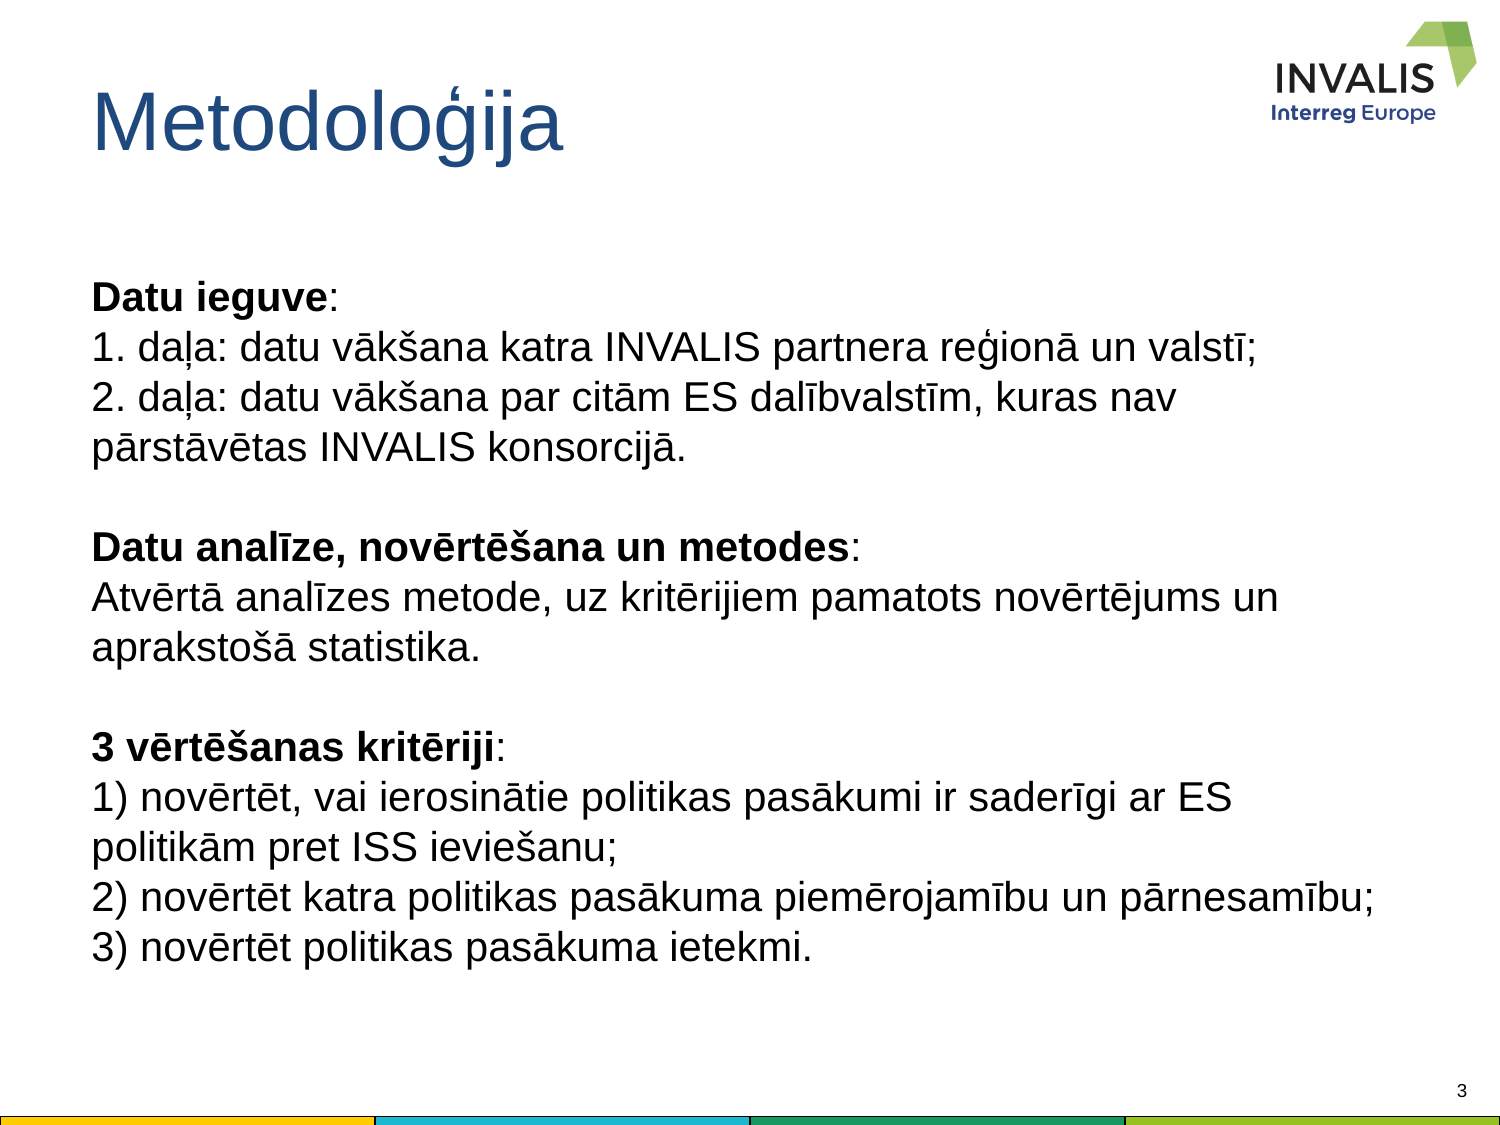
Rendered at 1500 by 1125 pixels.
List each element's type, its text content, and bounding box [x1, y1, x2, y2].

text_box Datu ieguve: 1. daļa: datu vākšana katra INVALIS partnera reģionā un valstī; 2. daļa: datu vākšana par citām ES dalībvalstīm, kuras nav pārstāvētas INVALIS konsorcijā. Datu analīze, novērtēšana un metodes: Atvērtā analīzes metode, uz kritērijiem pamatots novērtējums un aprakstošā statistika. 3 vērtēšanas kritēriji: 1) novērtēt, vai ierosinātie politikas pasākumi ir saderīgi ar ES politikām pret ISS ieviešanu; 2) novērtēt katra politikas pasākuma piemērojamību un pārnesamību; 3) novērtēt politikas pasākuma ietekmi. [76, 262, 1395, 978]
picture [1208, 0, 1500, 146]
title Metodoloģija [76, 70, 1427, 163]
